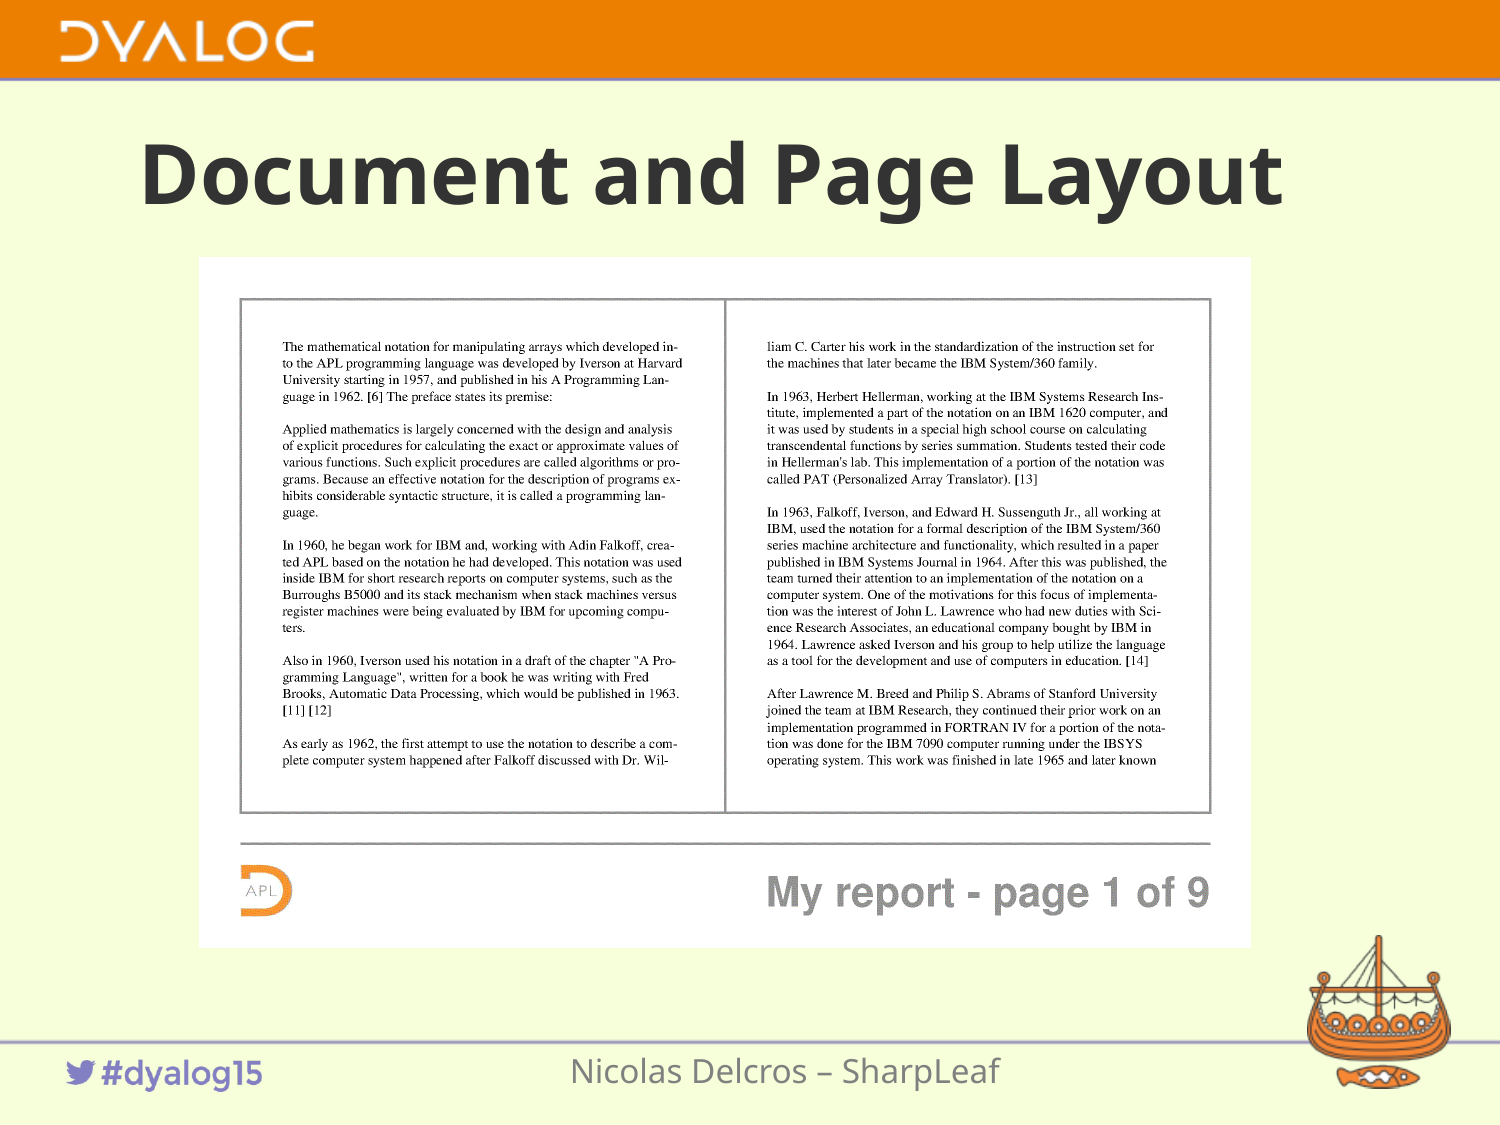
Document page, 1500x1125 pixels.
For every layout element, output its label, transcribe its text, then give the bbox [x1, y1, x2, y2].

picture [0, 0, 1500, 1125]
text_box Document and Page Layout [123, 113, 1376, 254]
